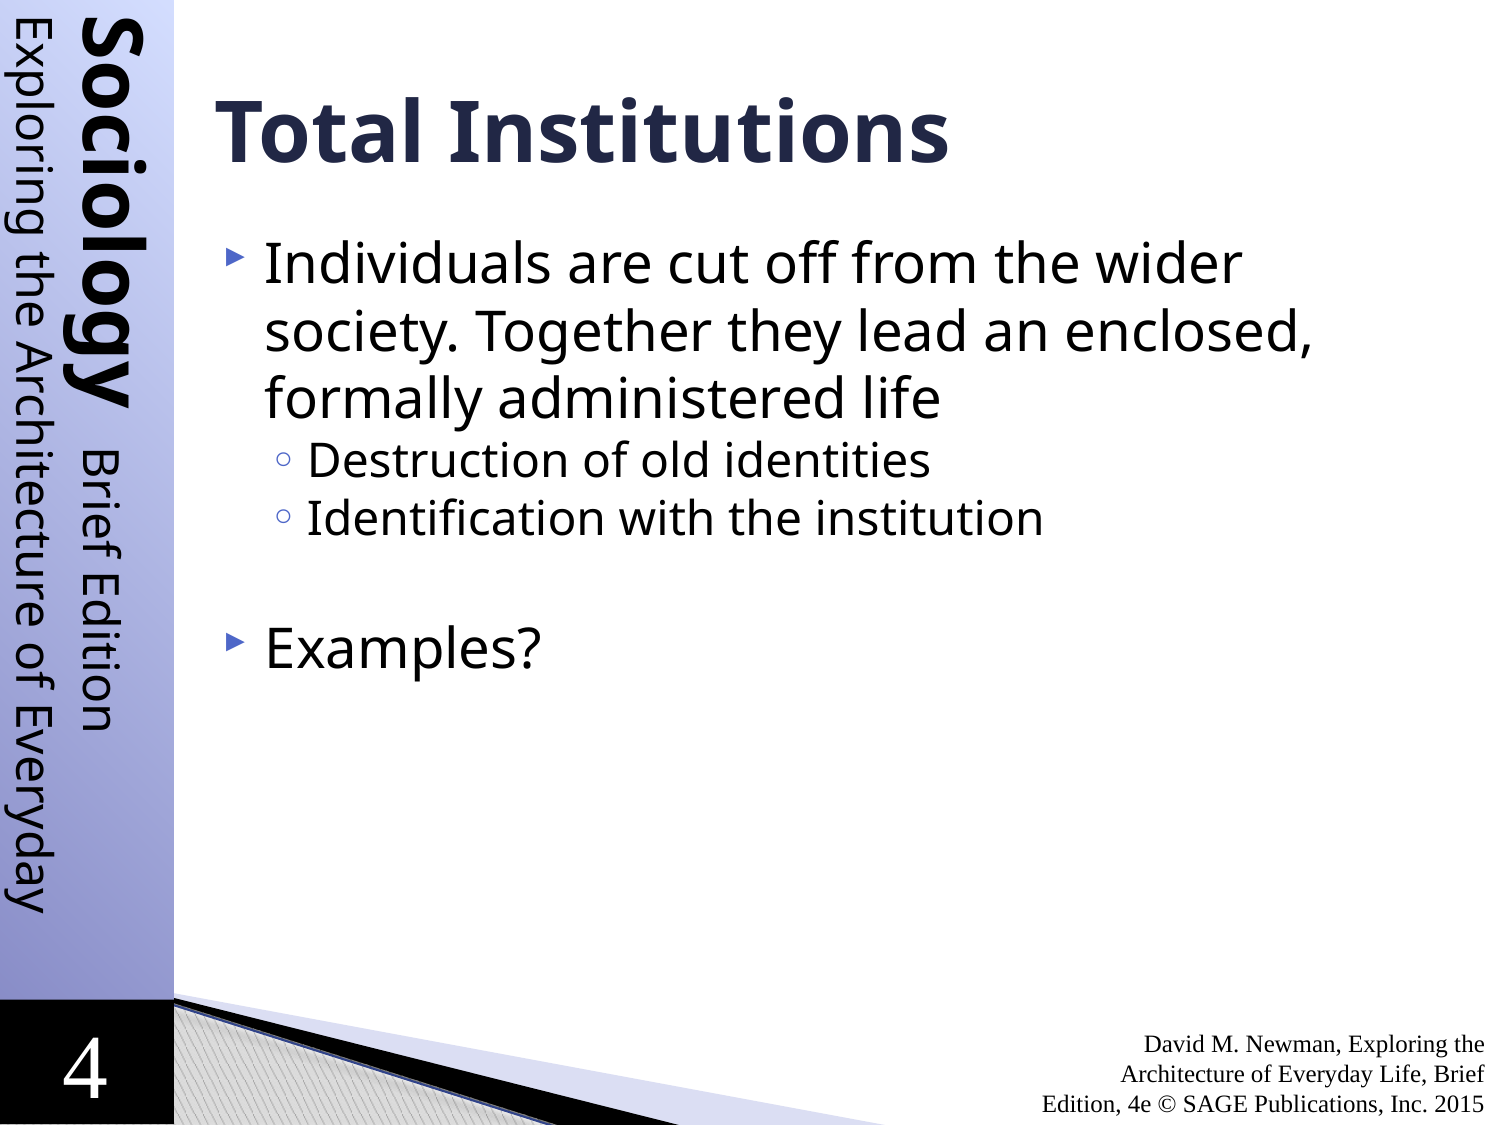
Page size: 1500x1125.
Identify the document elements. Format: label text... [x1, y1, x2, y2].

title Total Institutions [200, 50, 1500, 188]
list Individuals are cut off from the wider society. Together they lead an enclosed, formally administered life Destruction of old identities Identification with the institution Examples? [174, 212, 1438, 955]
picture [174, 1003, 558, 1125]
footer David M. Newman, Exploring the Architecture of Everyday Life, Brief Edition, 4e © SAGE Publications, Inc. 2015 [1025, 1065, 1500, 1125]
